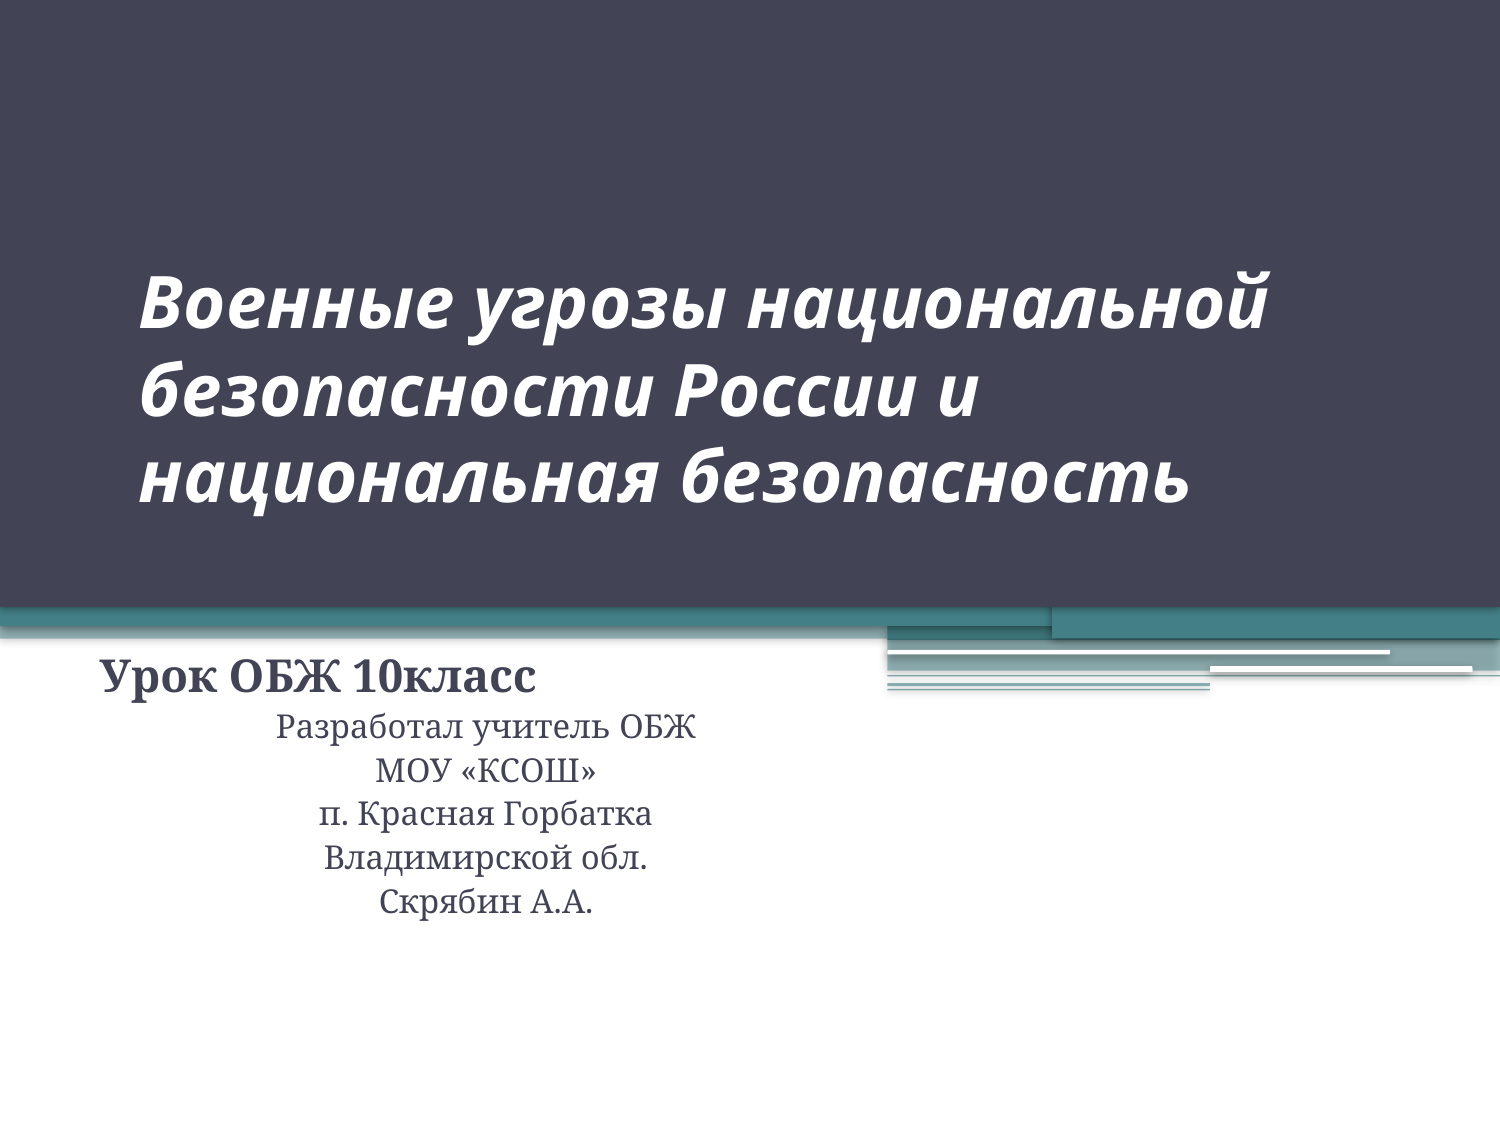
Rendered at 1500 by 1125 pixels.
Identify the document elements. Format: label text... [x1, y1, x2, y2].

title Военные угрозы национальной безопасности России и национальная безопасность [123, 243, 1399, 525]
subtitle Урок ОБЖ 10класс Разработал учитель ОБЖ МОУ «КСОШ» п. Красная Горбатка Владимирской обл. Скрябин А.А. [75, 639, 888, 928]
